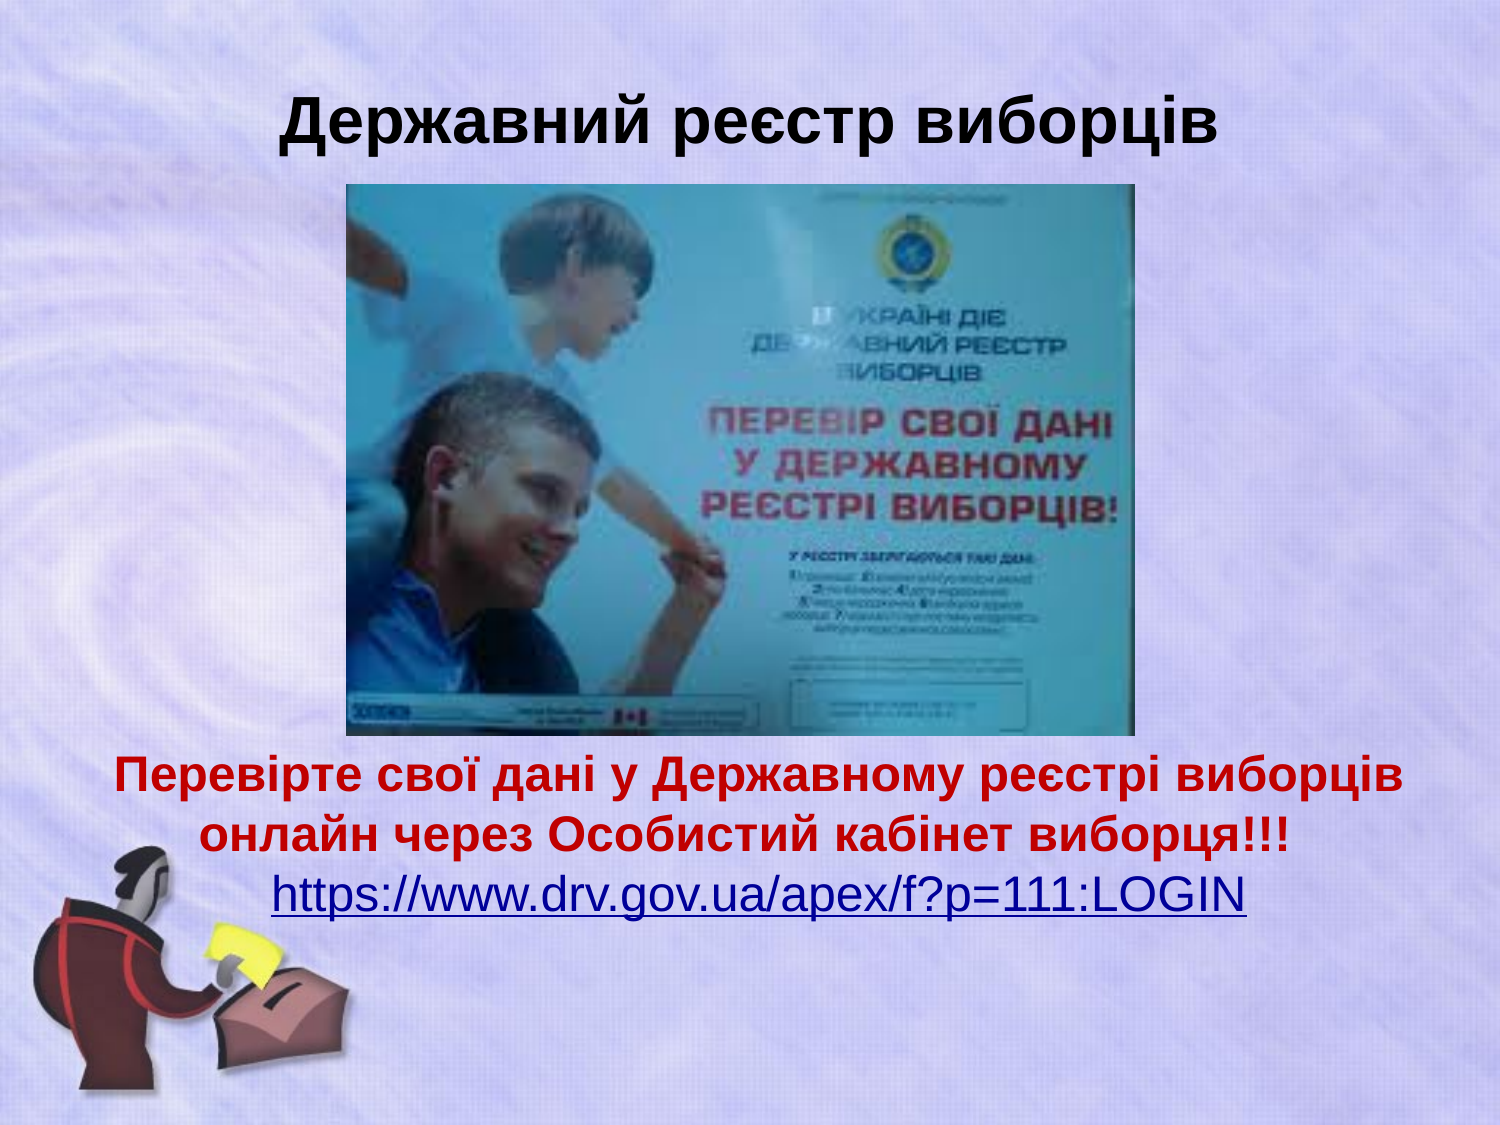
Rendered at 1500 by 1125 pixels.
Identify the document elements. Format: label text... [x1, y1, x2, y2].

list Перевірте свої дані у Державному реєстрі виборців онлайн через Особистий кабінет виборця!!! https://www.drv.gov.ua/apex/f?p=111:LOGIN [38, 168, 1480, 942]
title Державний реєстр виборців [38, 44, 1480, 165]
picture [0, 0, 1500, 1125]
